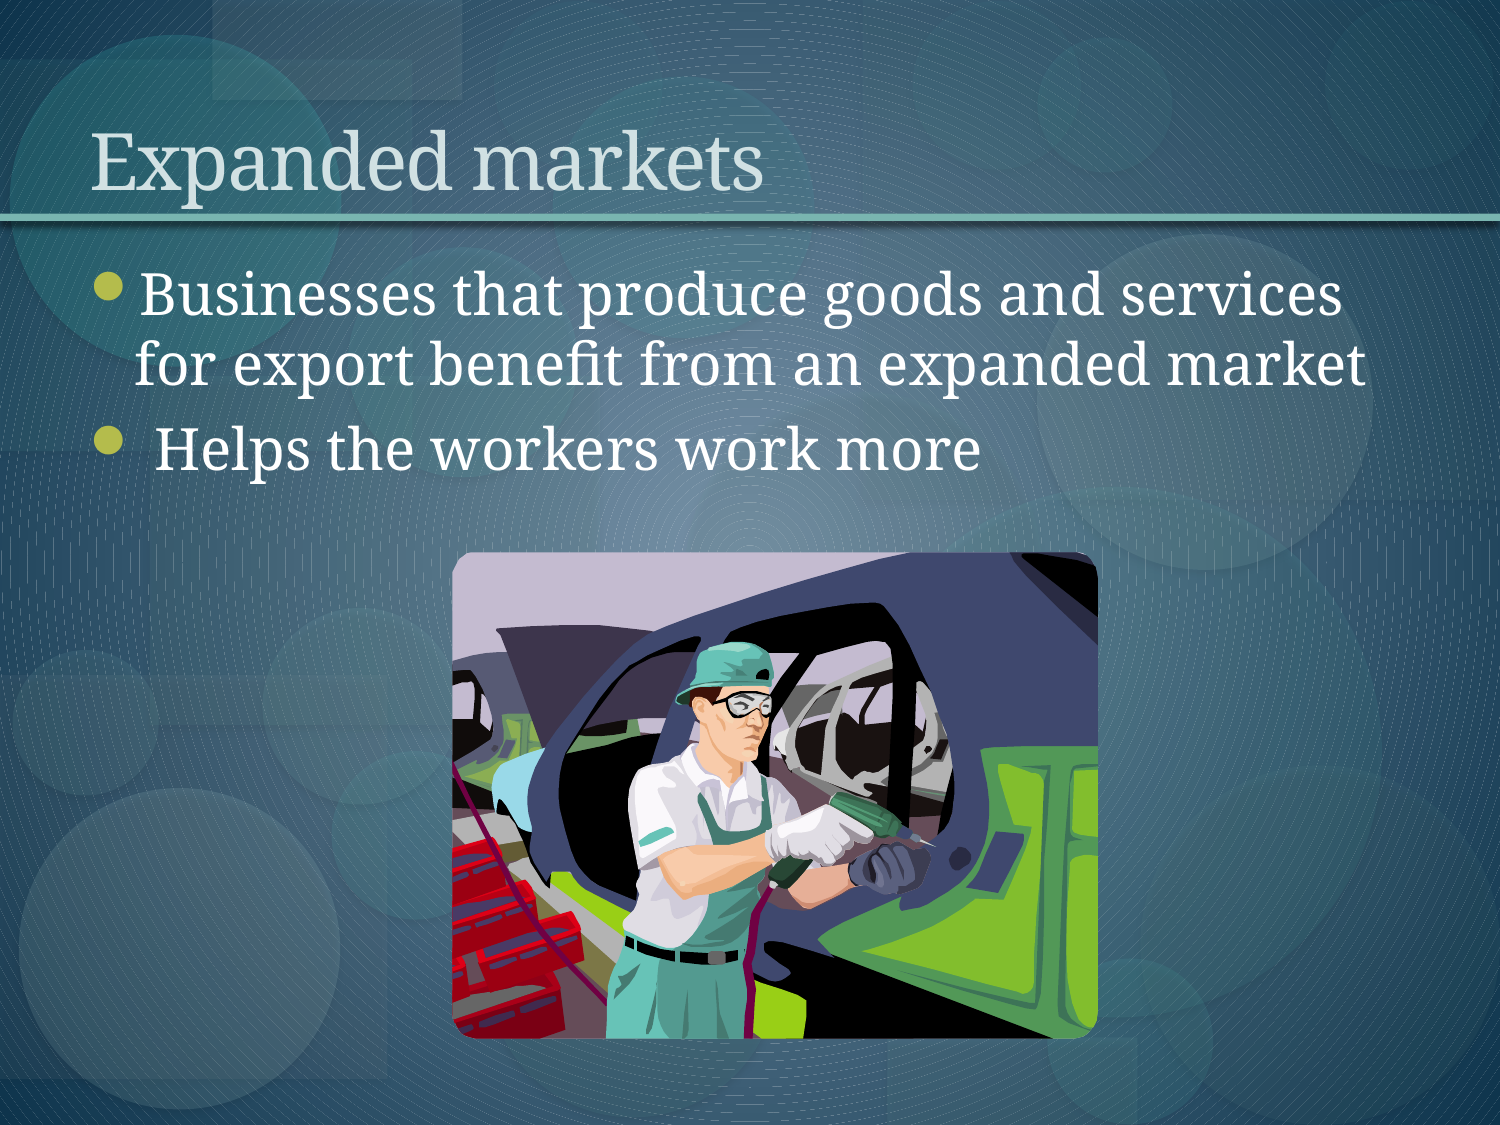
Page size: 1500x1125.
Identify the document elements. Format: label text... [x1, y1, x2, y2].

title Expanded markets [75, 26, 1425, 214]
picture [449, 549, 1101, 1042]
list Businesses that produce goods and services for export benefit from an expanded market Helps the workers work more [75, 249, 1425, 1000]
